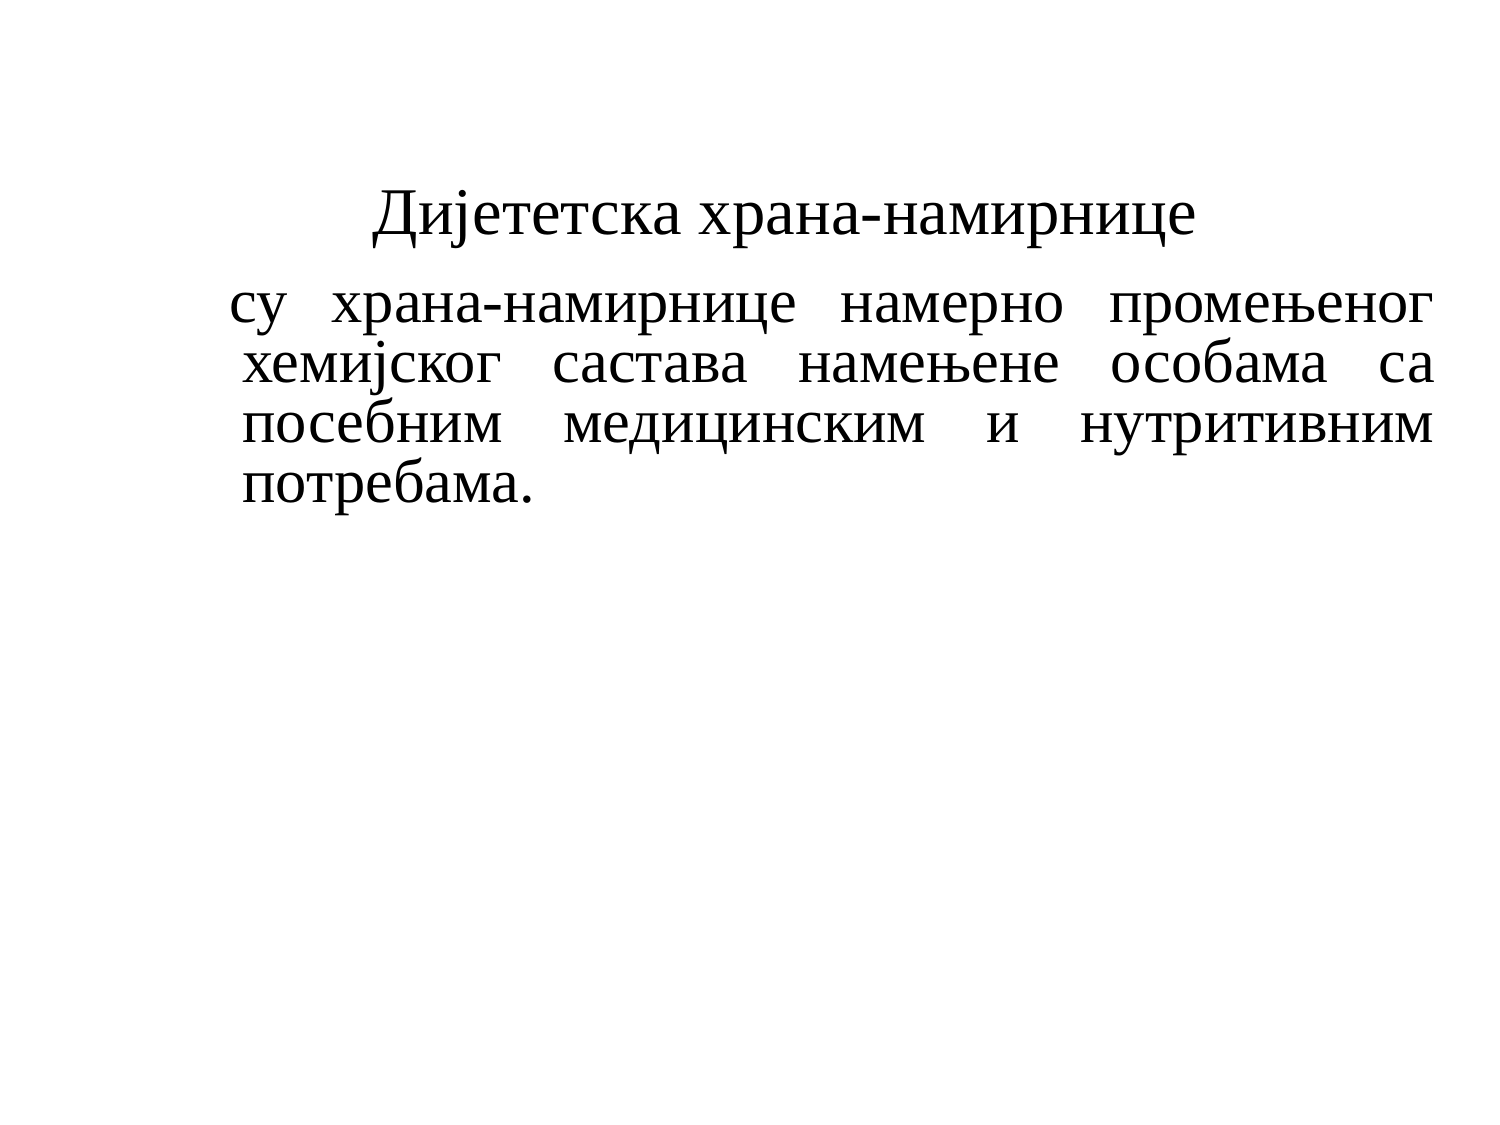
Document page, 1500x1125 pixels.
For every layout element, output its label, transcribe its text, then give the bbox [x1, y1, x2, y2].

list су храна-намирнице намерно промењеног хемијског састава намењене особама са посебним медицинским и нутритивним потребама. [171, 267, 1450, 1020]
title Дијететска храна-намирнице [147, 148, 1423, 266]
